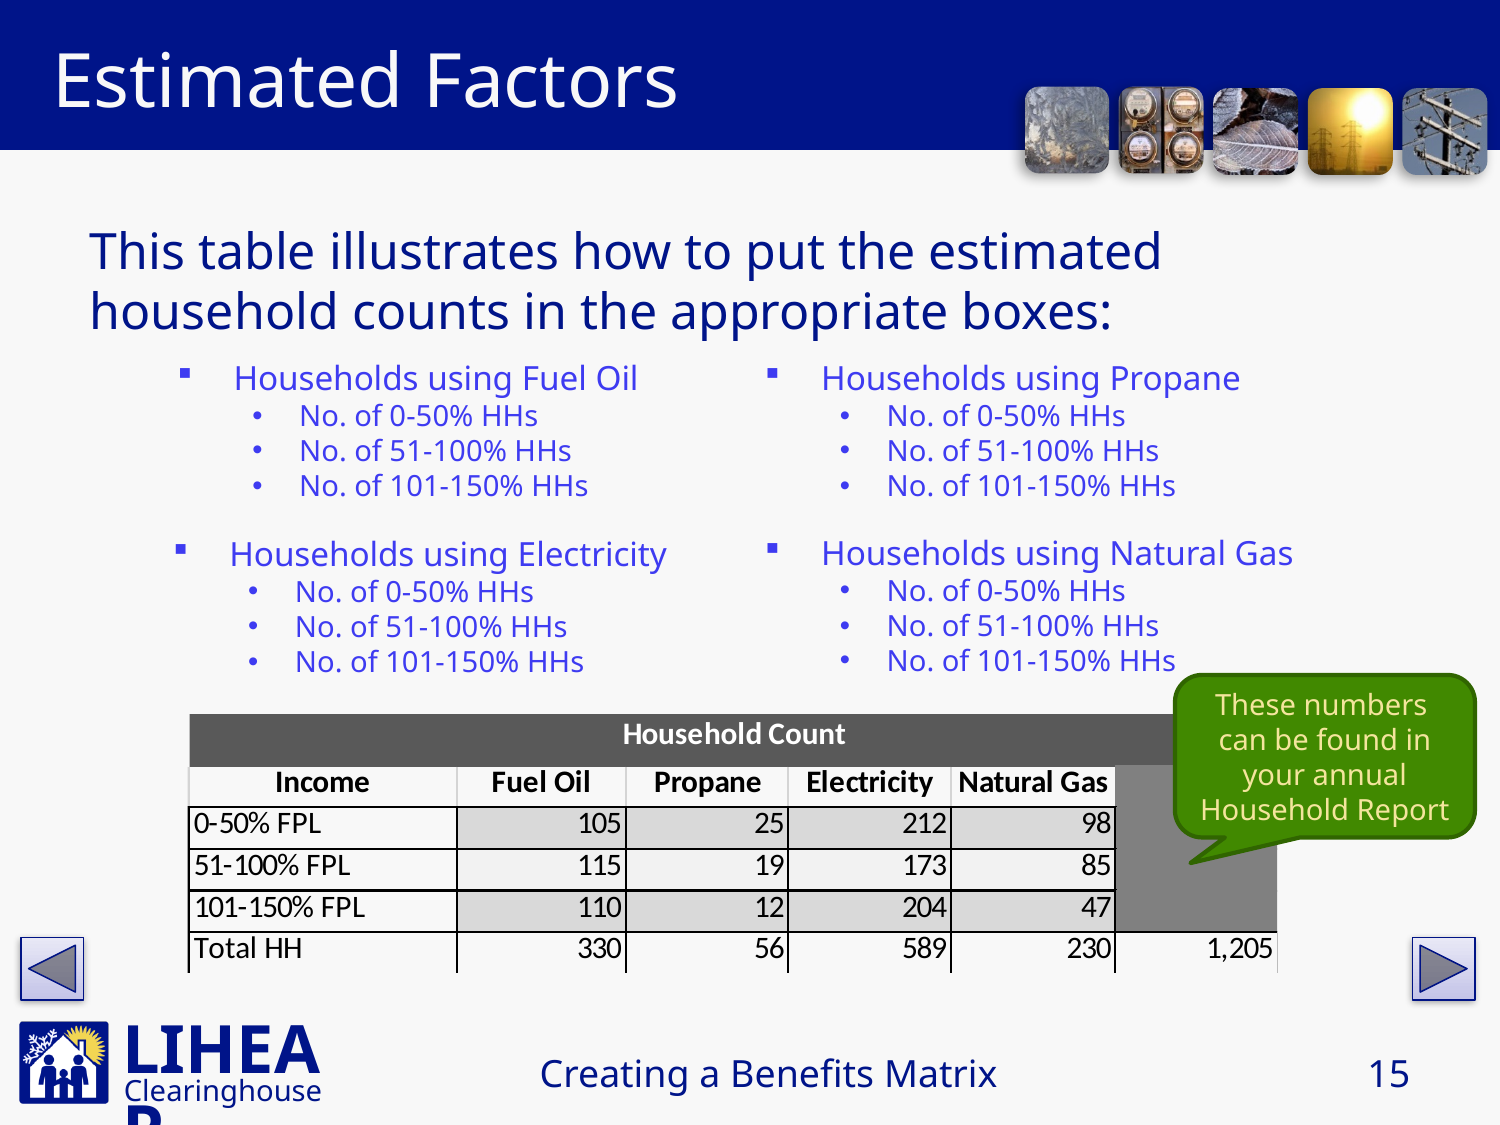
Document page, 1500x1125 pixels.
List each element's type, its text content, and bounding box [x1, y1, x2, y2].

footer Creating a Benefits Matrix [450, 1042, 1088, 1103]
text_box [1412, 937, 1476, 1001]
text_box Households using Fuel Oil No. of 0-50% HHs No. of 51-100% HHs No. of 101-150% HHs [87, 350, 674, 525]
picture [1213, 150, 1299, 175]
picture [1118, 150, 1204, 174]
text_box Households using Electricity No. of 0-50% HHs No. of 51-100% HHs No. of 101-150% HHs [83, 525, 796, 689]
text_box Households using Natural Gas No. of 0-50% HHs No. of 51-100% HHs No. of 101-150% HHs [675, 524, 1388, 688]
picture [1402, 88, 1488, 175]
picture [12, 1017, 113, 1107]
picture [1025, 150, 1110, 174]
slide_number 15 [1088, 1042, 1425, 1103]
text_box Households using Propane No. of 0-50% HHs No. of 51-100% HHs No. of 101-150% HHs [674, 350, 1338, 525]
list This table illustrates how to put the estimated household counts in the appropriate boxes: [75, 212, 1425, 300]
text_box These numbers can be found in your annual Household Report [1172, 672, 1478, 844]
text_box [20, 937, 84, 1001]
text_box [187, 712, 1280, 976]
title Estimated Factors [37, 24, 1388, 150]
picture [1307, 91, 1393, 175]
